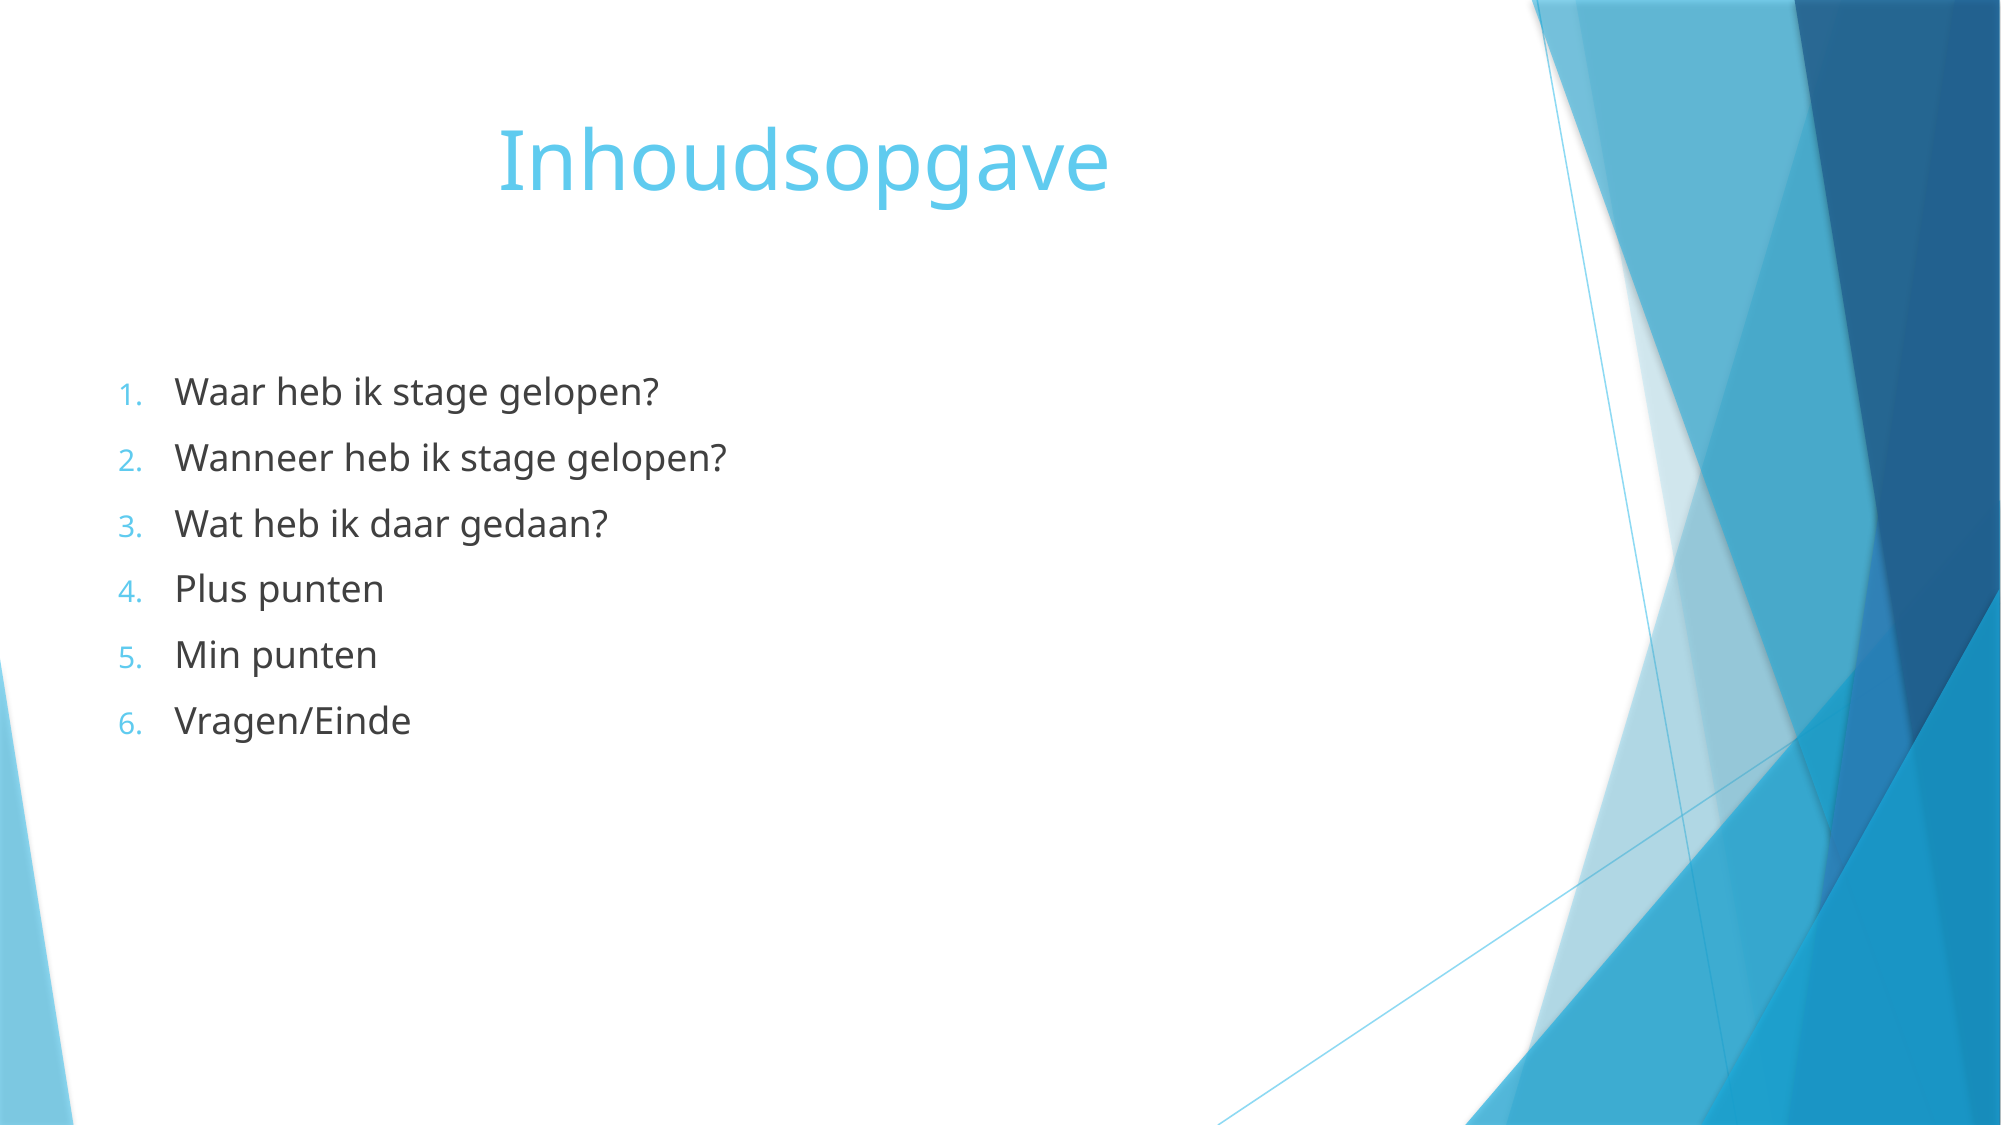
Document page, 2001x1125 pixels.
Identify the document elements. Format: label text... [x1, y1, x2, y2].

title Inhoudsopgave [111, 99, 1522, 317]
list Waar heb ik stage gelopen? Wanneer heb ik stage gelopen? Wat heb ik daar gedaan? Plus punten Min punten Vragen/Einde [103, 360, 1514, 998]
